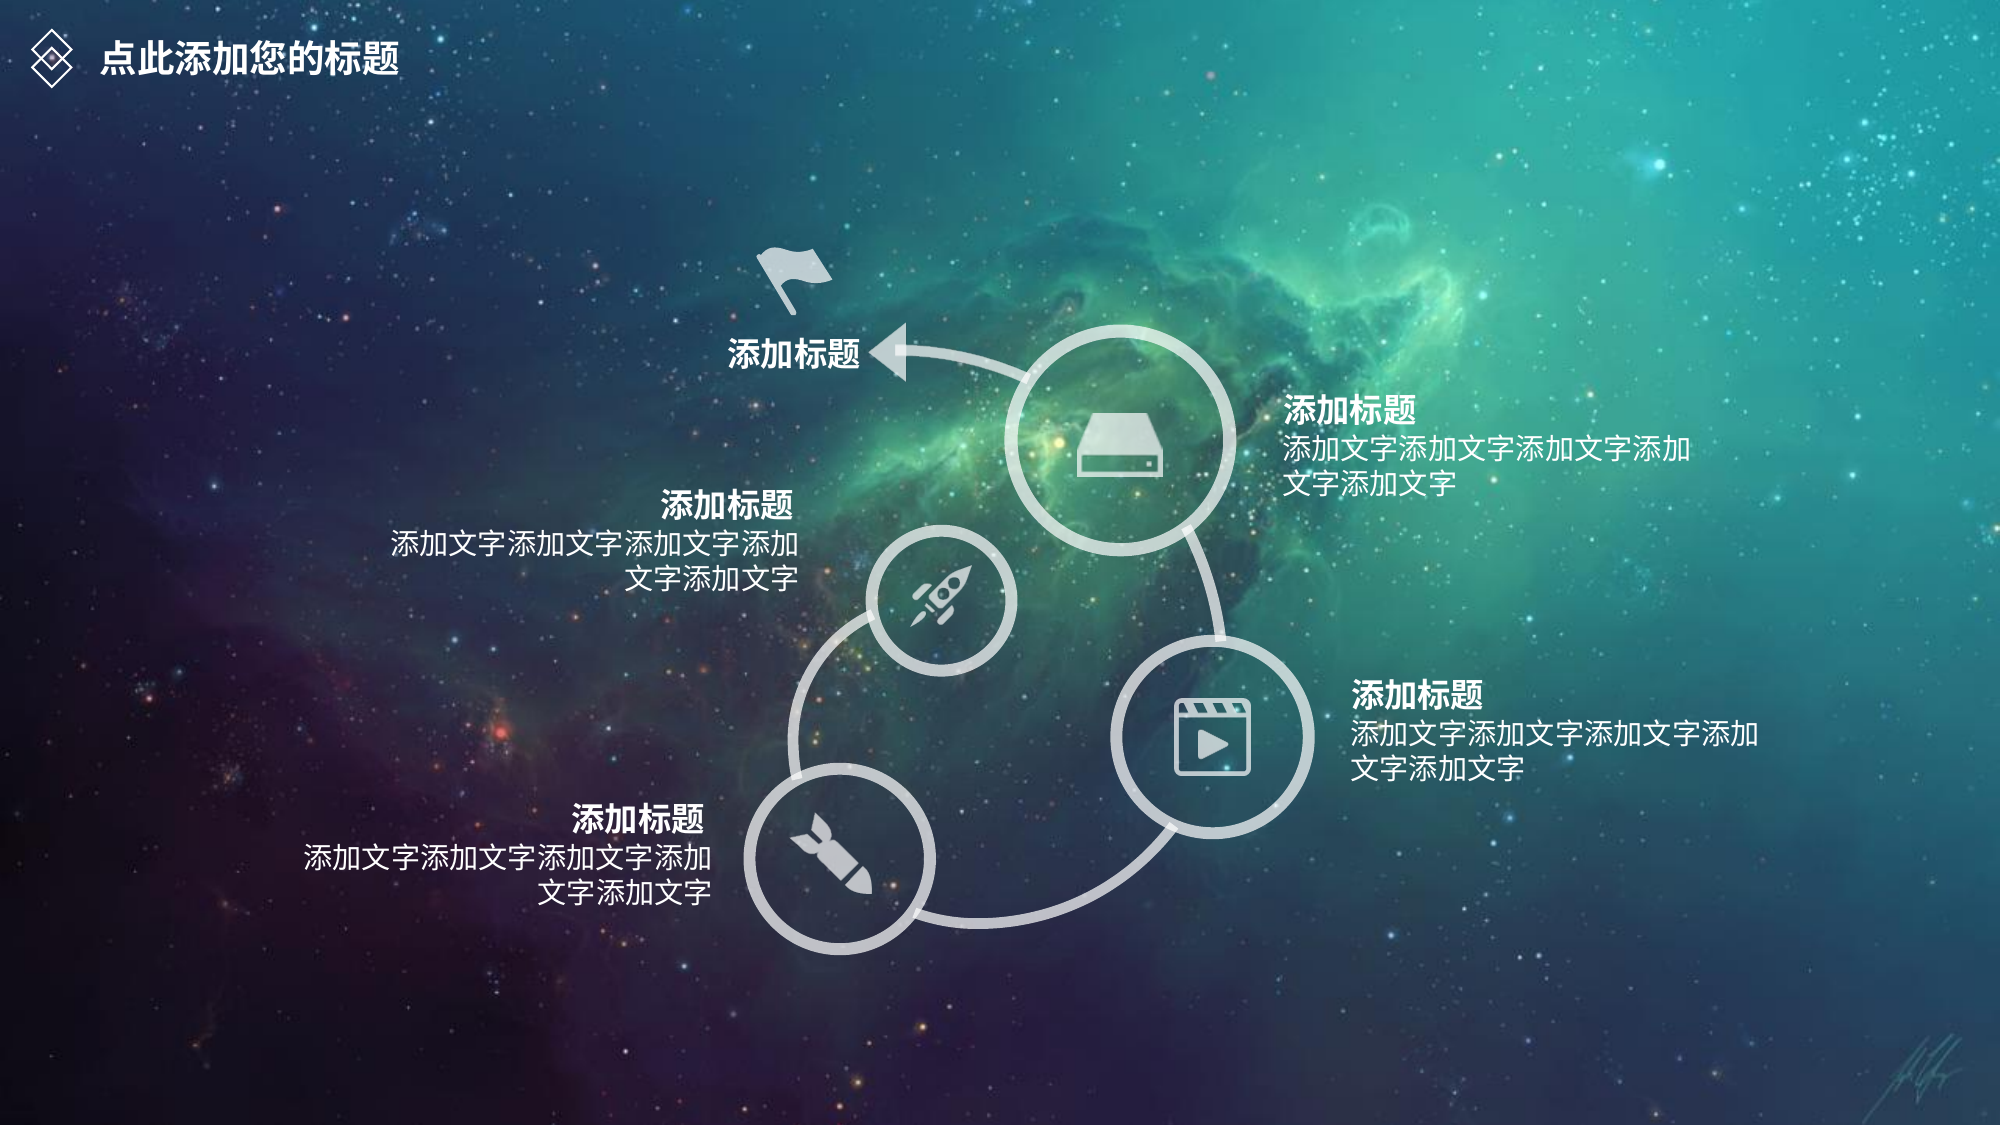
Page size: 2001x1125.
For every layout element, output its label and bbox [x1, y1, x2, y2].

text_box [711, 244, 877, 382]
text_box [743, 322, 1316, 956]
text_box [1335, 666, 1776, 795]
text_box [284, 790, 728, 918]
text_box [371, 477, 815, 605]
text_box [1267, 381, 1708, 510]
text_box [32, 29, 72, 88]
picture [0, 0, 2000, 1125]
